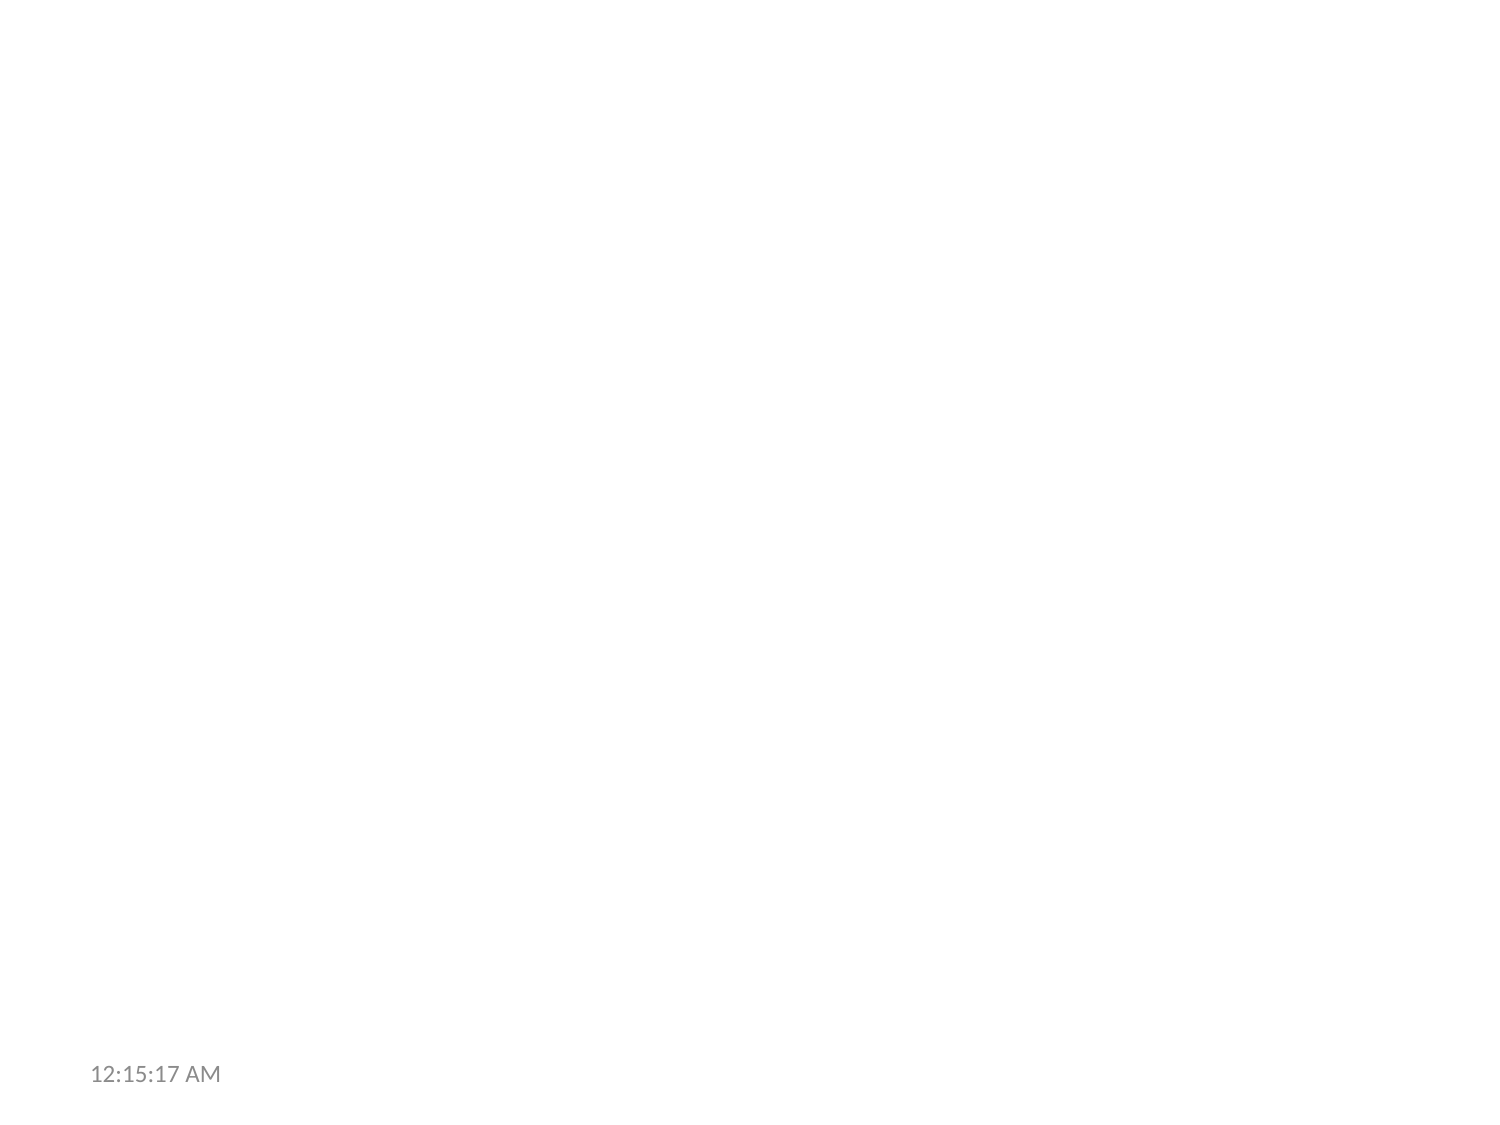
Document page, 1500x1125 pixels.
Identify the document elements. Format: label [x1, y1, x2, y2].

slide_number [75, 1042, 425, 1103]
